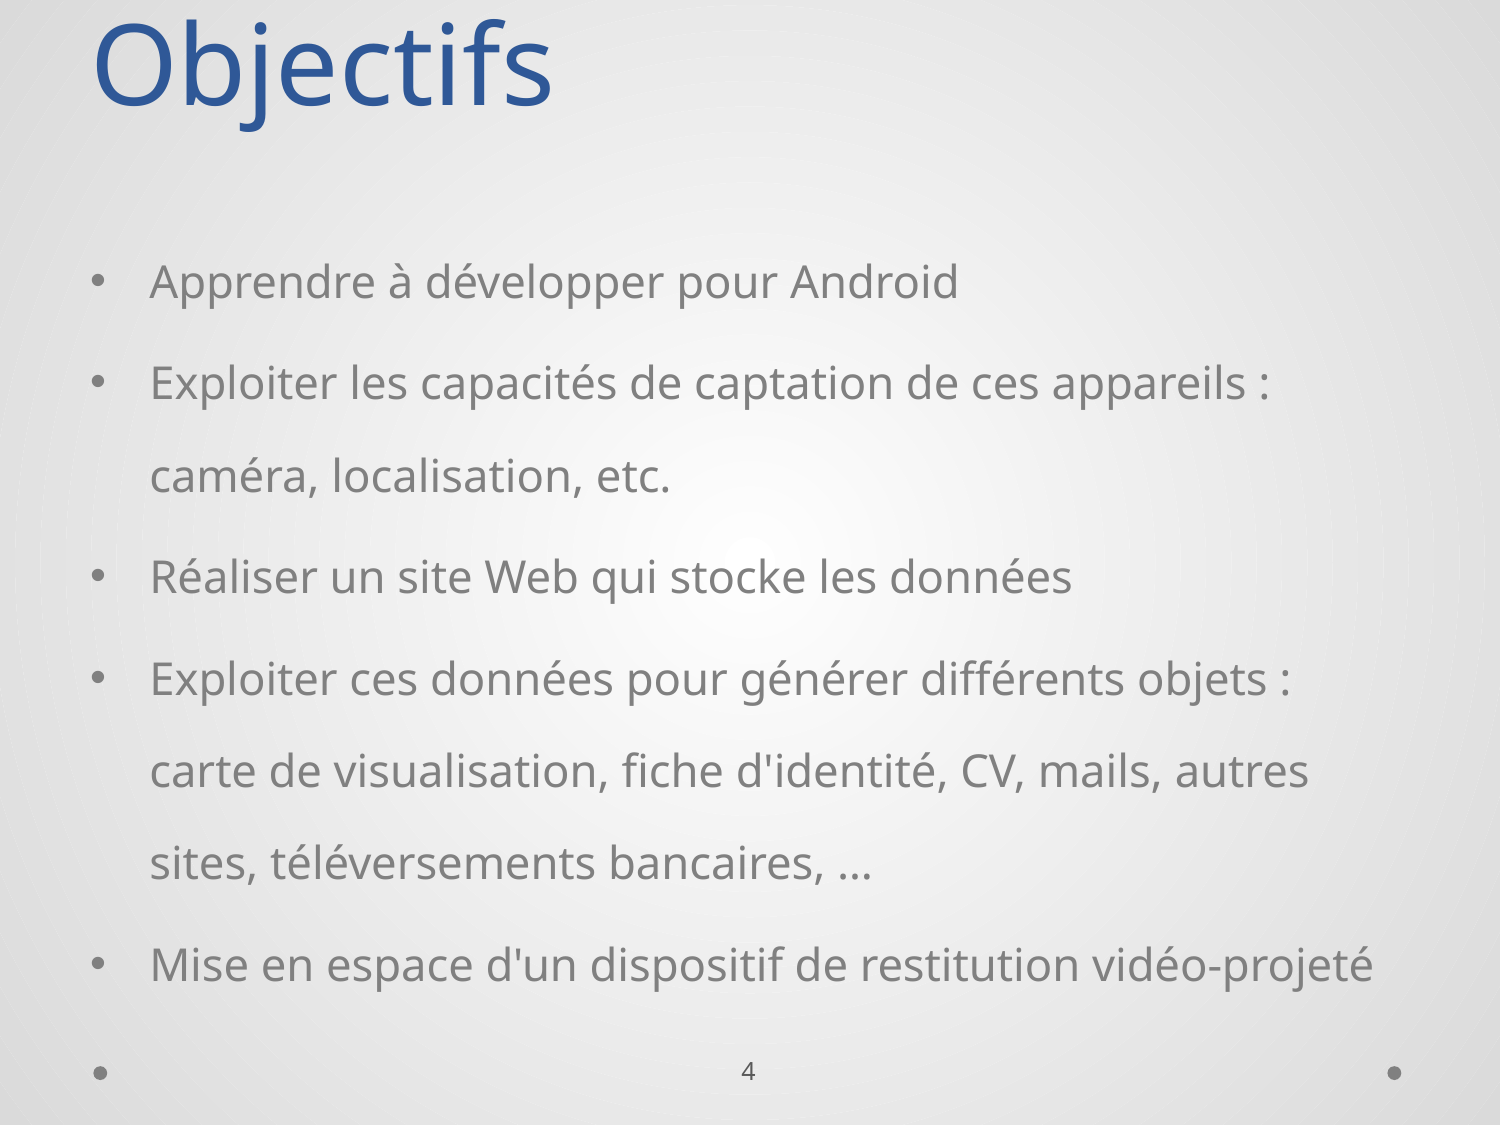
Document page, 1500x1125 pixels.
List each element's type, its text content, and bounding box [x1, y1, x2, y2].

list Apprendre à développer pour Android Exploiter les capacités de captation de ces appareils : caméra, localisation, etc. Réaliser un site Web qui stocke les données Exploiter ces données pour générer différents objets : carte de visualisation, fiche d'identité, CV, mails, autres sites, téléversements bancaires, … Mise en espace d'un dispositif de restitution vidéo-projeté [75, 145, 1425, 1017]
text_box 4 [703, 1042, 797, 1103]
title Objectifs [75, 0, 1425, 145]
